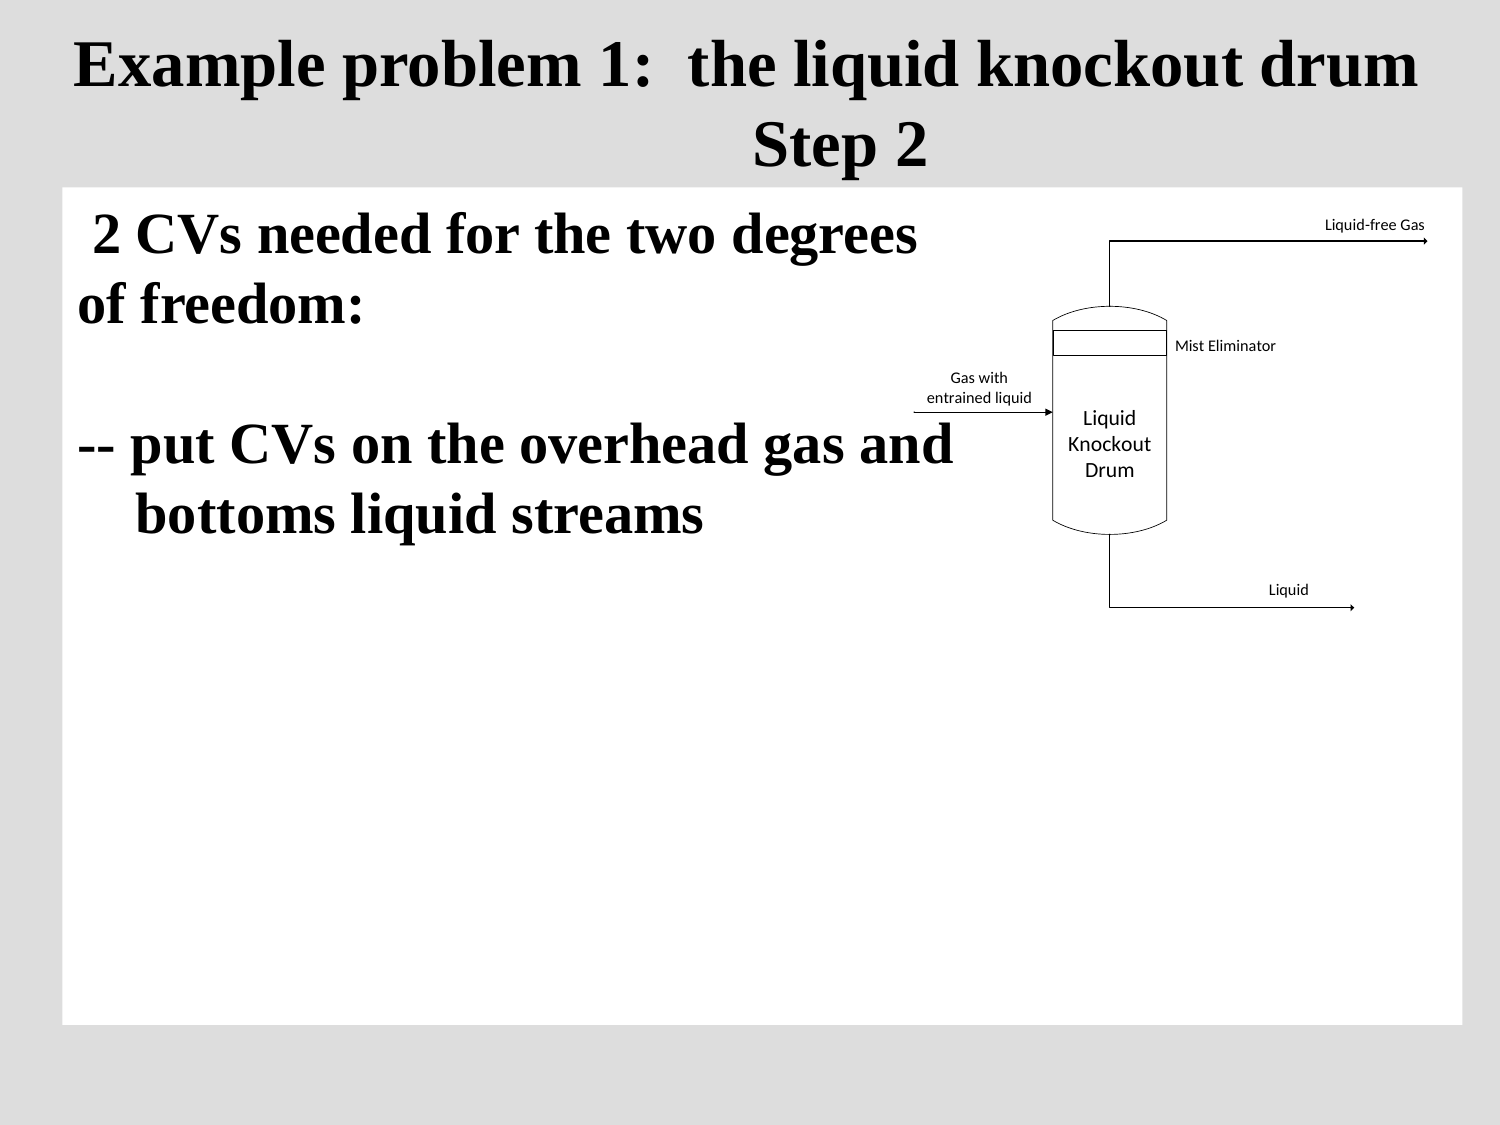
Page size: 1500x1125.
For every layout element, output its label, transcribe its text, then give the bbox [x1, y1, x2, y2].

title Example problem 1: the liquid knockout drum Step 2 [41, 24, 1454, 175]
subtitle 2 CVs needed for the two degrees of freedom: -- put CVs on the overhead gas and bottoms liquid streams [62, 187, 1463, 1025]
picture [912, 212, 1429, 613]
